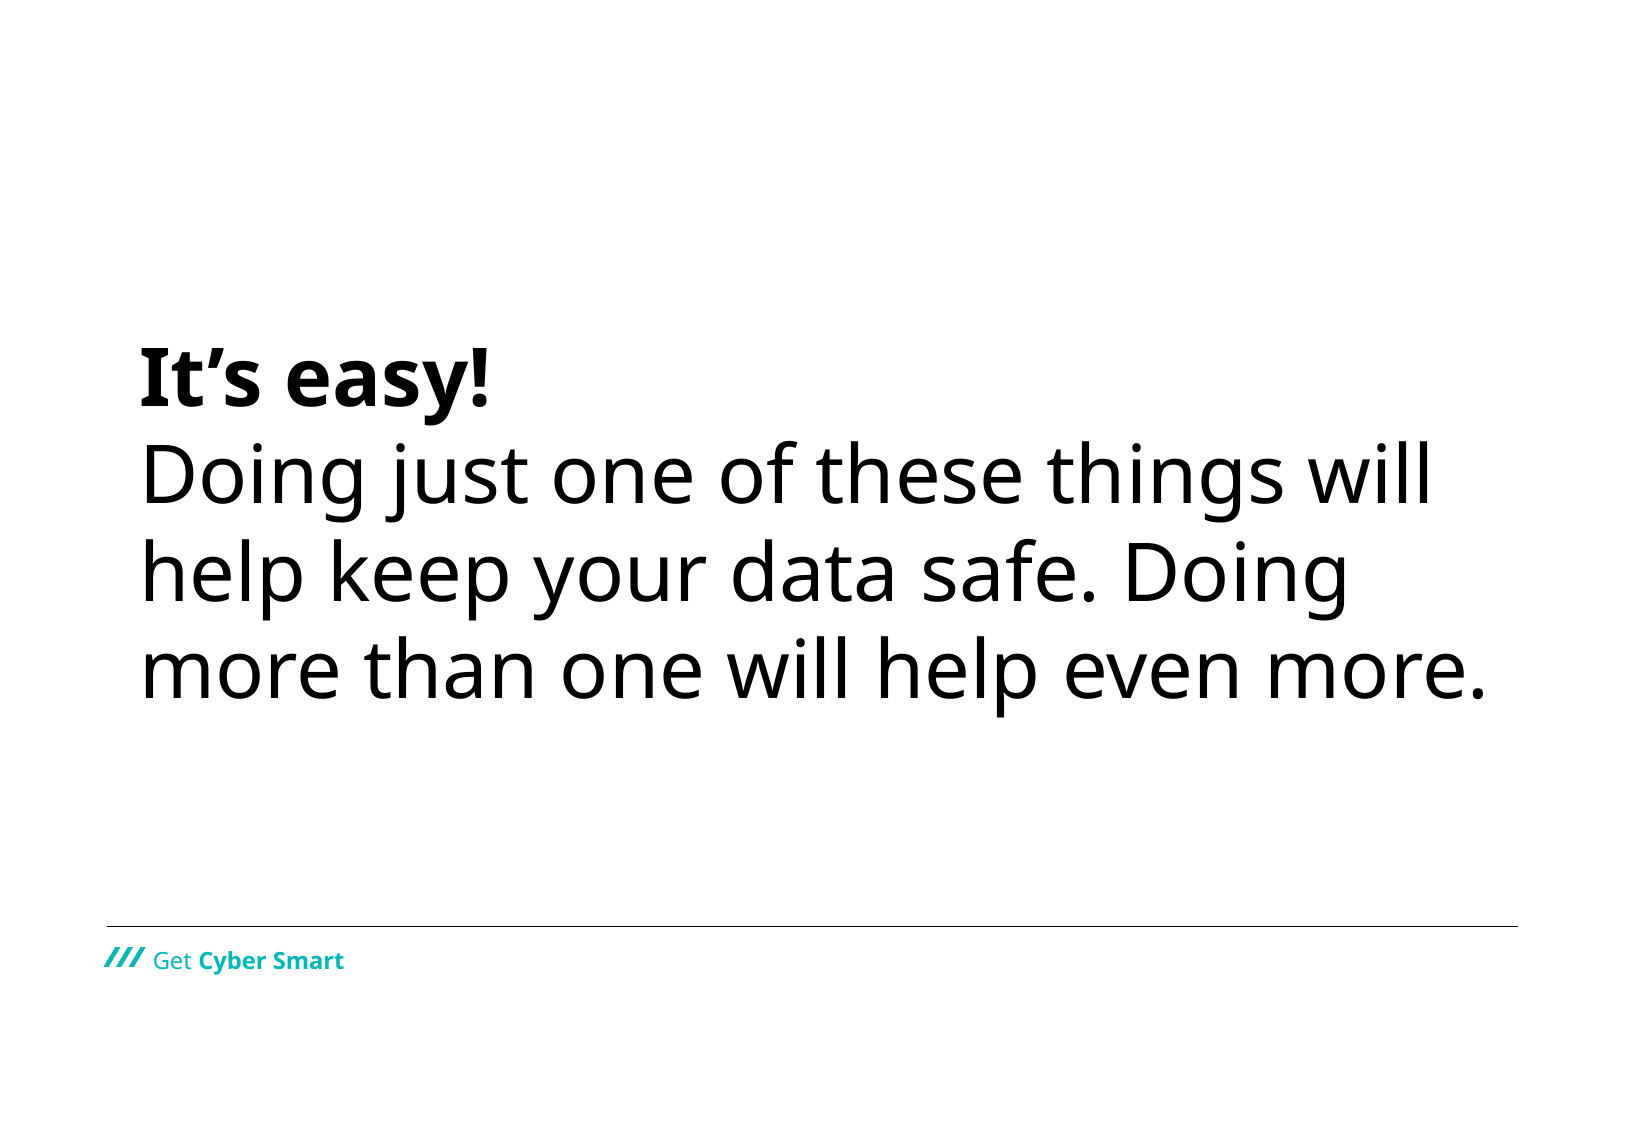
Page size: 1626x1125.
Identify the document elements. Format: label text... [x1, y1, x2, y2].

text_box Get Cyber Smart [138, 937, 391, 982]
title It’s easy! Doing just one of these things will help keep your data safe. Doing more than one will help even more. [124, 157, 1526, 883]
picture [103, 946, 146, 967]
